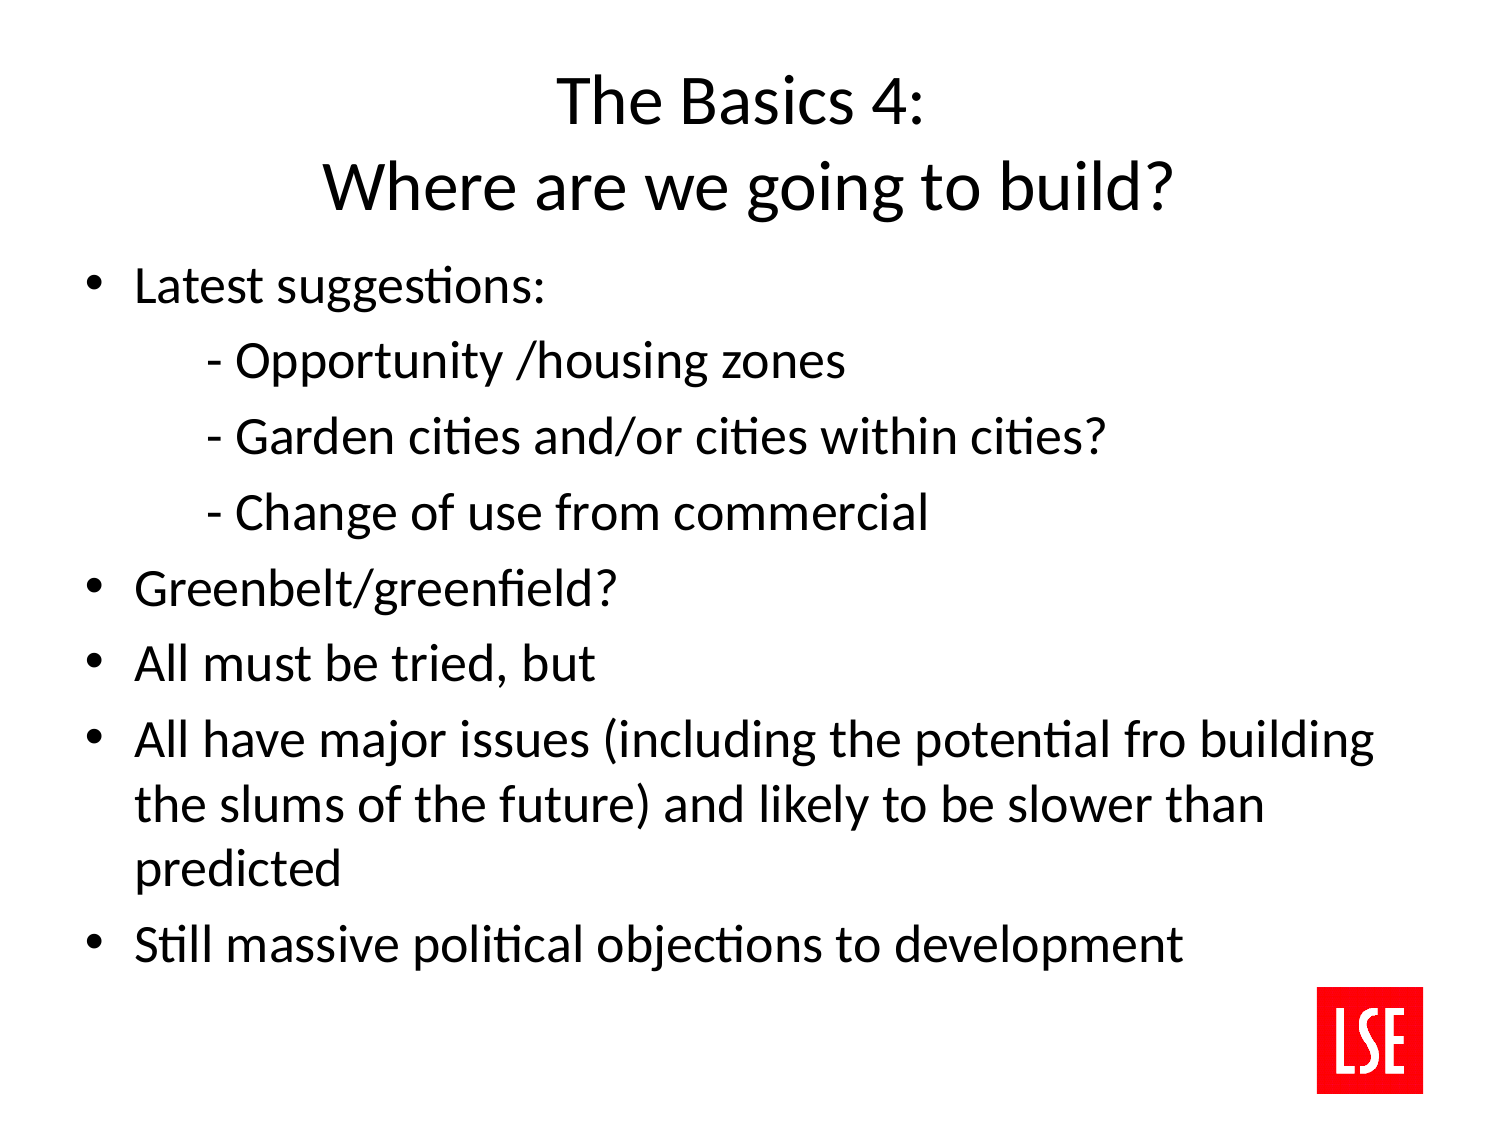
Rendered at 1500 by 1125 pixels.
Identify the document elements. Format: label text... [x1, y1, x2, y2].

title The Basics 4: Where are we going to build? [75, 45, 1425, 233]
picture [1316, 987, 1424, 1095]
list Latest suggestions: - Opportunity /housing zones - Garden cities and/or cities within cities? - Change of use from commercial Greenbelt/greenfield? All must be tried, but All have major issues (including the potential fro building the slums of the future) and likely to be slower than predicted Still massive political objections to development [69, 241, 1420, 985]
